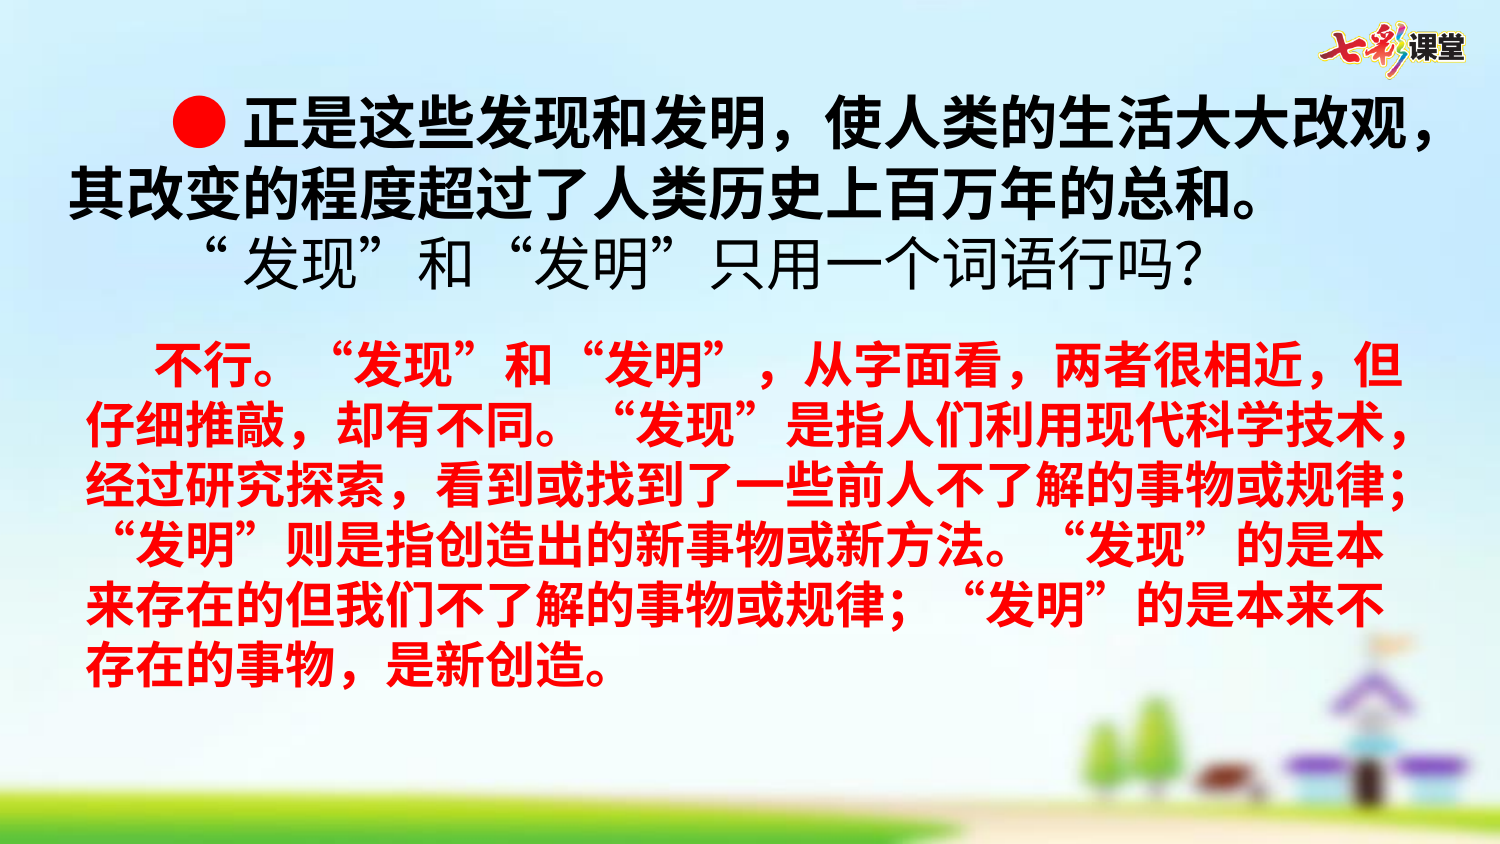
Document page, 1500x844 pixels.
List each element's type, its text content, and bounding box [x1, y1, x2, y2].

text_box 不行。“发现”和“发明”，从字面看，两者很相近，但仔细推敲，却有不同。“发现”是指人们利用现代科学技术，经过研究探索，看到或找到了一些前人不了解的事物或规律；“发明”则是指创造出的新事物或新方法。“发现”的是本来存在的但我们不了解的事物或规律；“发明”的是本来不存在的事物，是新创造。 [70, 326, 1436, 702]
picture [0, 0, 1500, 844]
text_box ●正是这些发现和发明，使人类的生活大大改观，其改变的程度超过了人类历史上百万年的总和。 “发现”和“发明”只用一个词语行吗？ [53, 79, 1436, 304]
